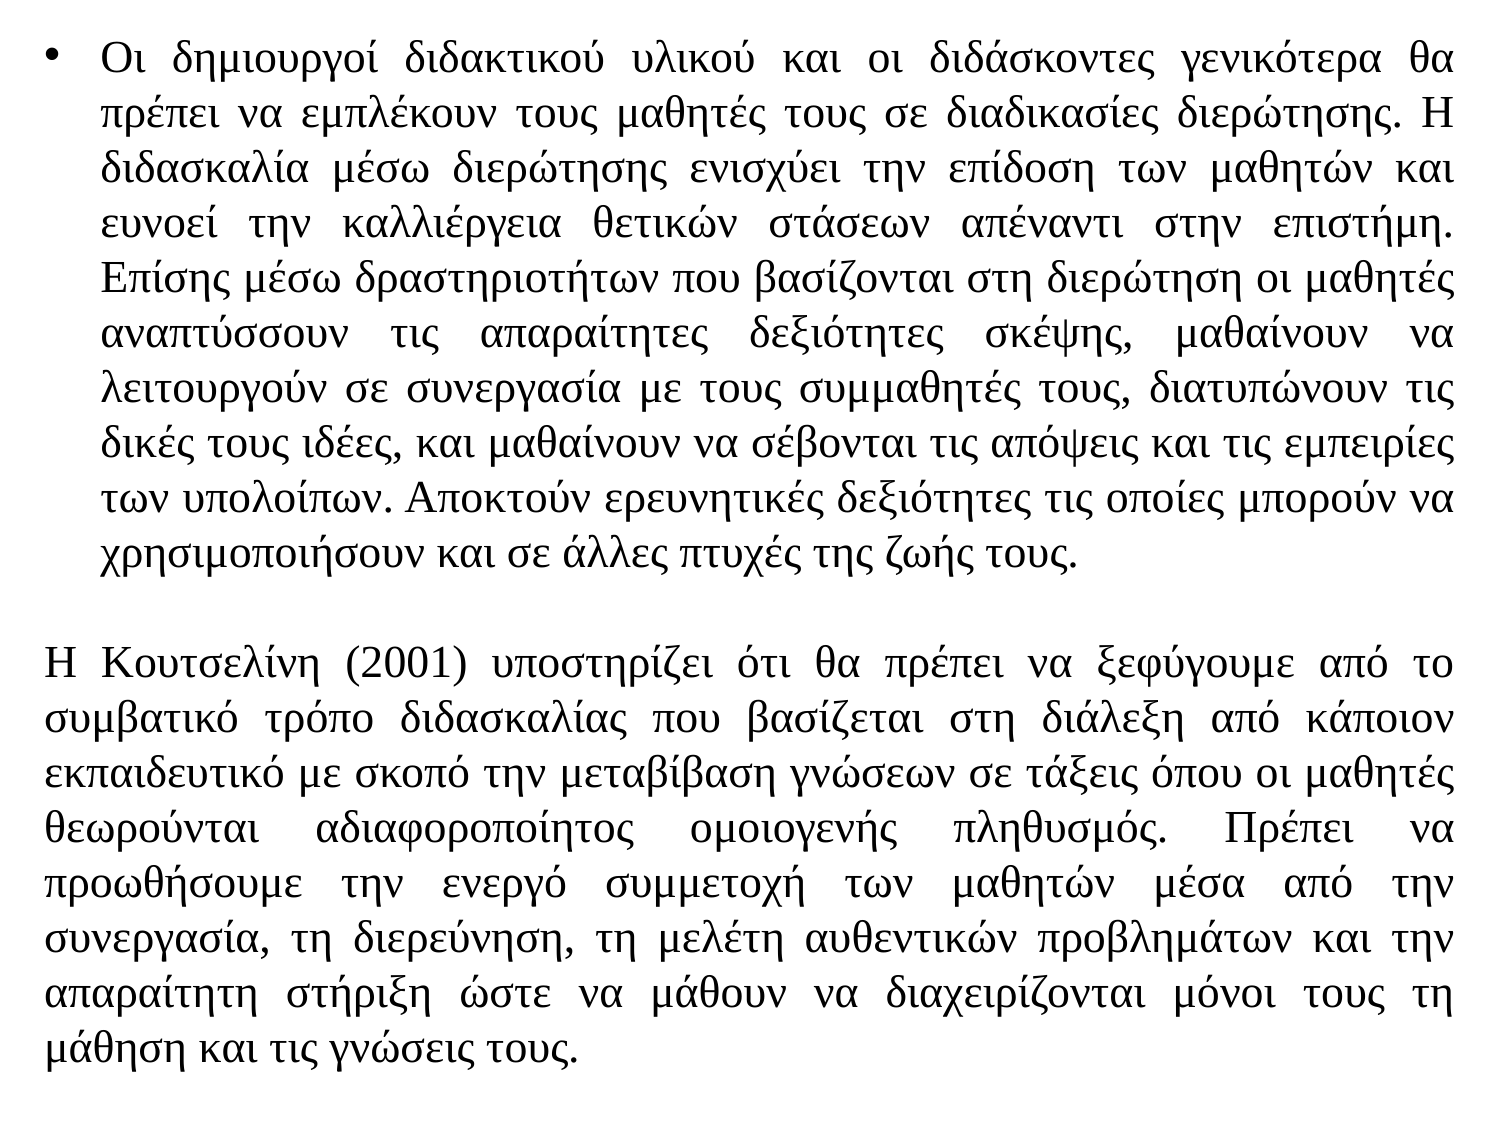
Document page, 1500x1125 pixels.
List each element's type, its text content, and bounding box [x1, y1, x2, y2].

text_box Οι δημιουργοί διδακτικού υλικού και οι διδάσκοντες γενικότερα θα πρέπει να εμπλέκουν τους μαθητές τους σε διαδικασίες διερώτησης. Η διδασκαλία μέσω διερώτησης ενισχύει την επίδοση των μαθητών και ευνοεί την καλλιέργεια θετικών στάσεων απέναντι στην επιστήμη. Επίσης μέσω δραστηριοτήτων που βασίζονται στη διερώτηση οι μαθητές αναπτύσσουν τις απαραίτητες δεξιότητες σκέψης, μαθαίνουν να λειτουργούν σε συνεργασία με τους συμμαθητές τους, διατυπώνουν τις δικές τους ιδέες, και μαθαίνουν να σέβονται τις απόψεις και τις εμπειρίες των υπολοίπων. Αποκτούν ερευνητικές δεξιότητες τις οποίες μπορούν να χρησιμοποιήσουν και σε άλλες πτυχές της ζωής τους. Η Κουτσελίνη (2001) υποστηρίζει ότι θα πρέπει να ξεφύγουμε από το συμβατικό τρόπο διδασκαλίας που βασίζεται στη διάλεξη από κάποιον εκπαιδευτικό με σκοπό την μεταβίβαση γνώσεων σε τάξεις όπου οι μαθητές θεωρούνται αδιαφοροποίητος ομοιογενής πληθυσμός. Πρέπει να προωθήσουμε την ενεργό συμμετοχή των μαθητών μέσα από την συνεργασία, τη διερεύνηση, τη μελέτη αυθεντικών προβλημάτων και την απαραίτητη στήριξη ώστε να μάθουν να διαχειρίζονται μόνοι τους τη μάθηση και τις γνώσεις τους. [29, 19, 1471, 1079]
